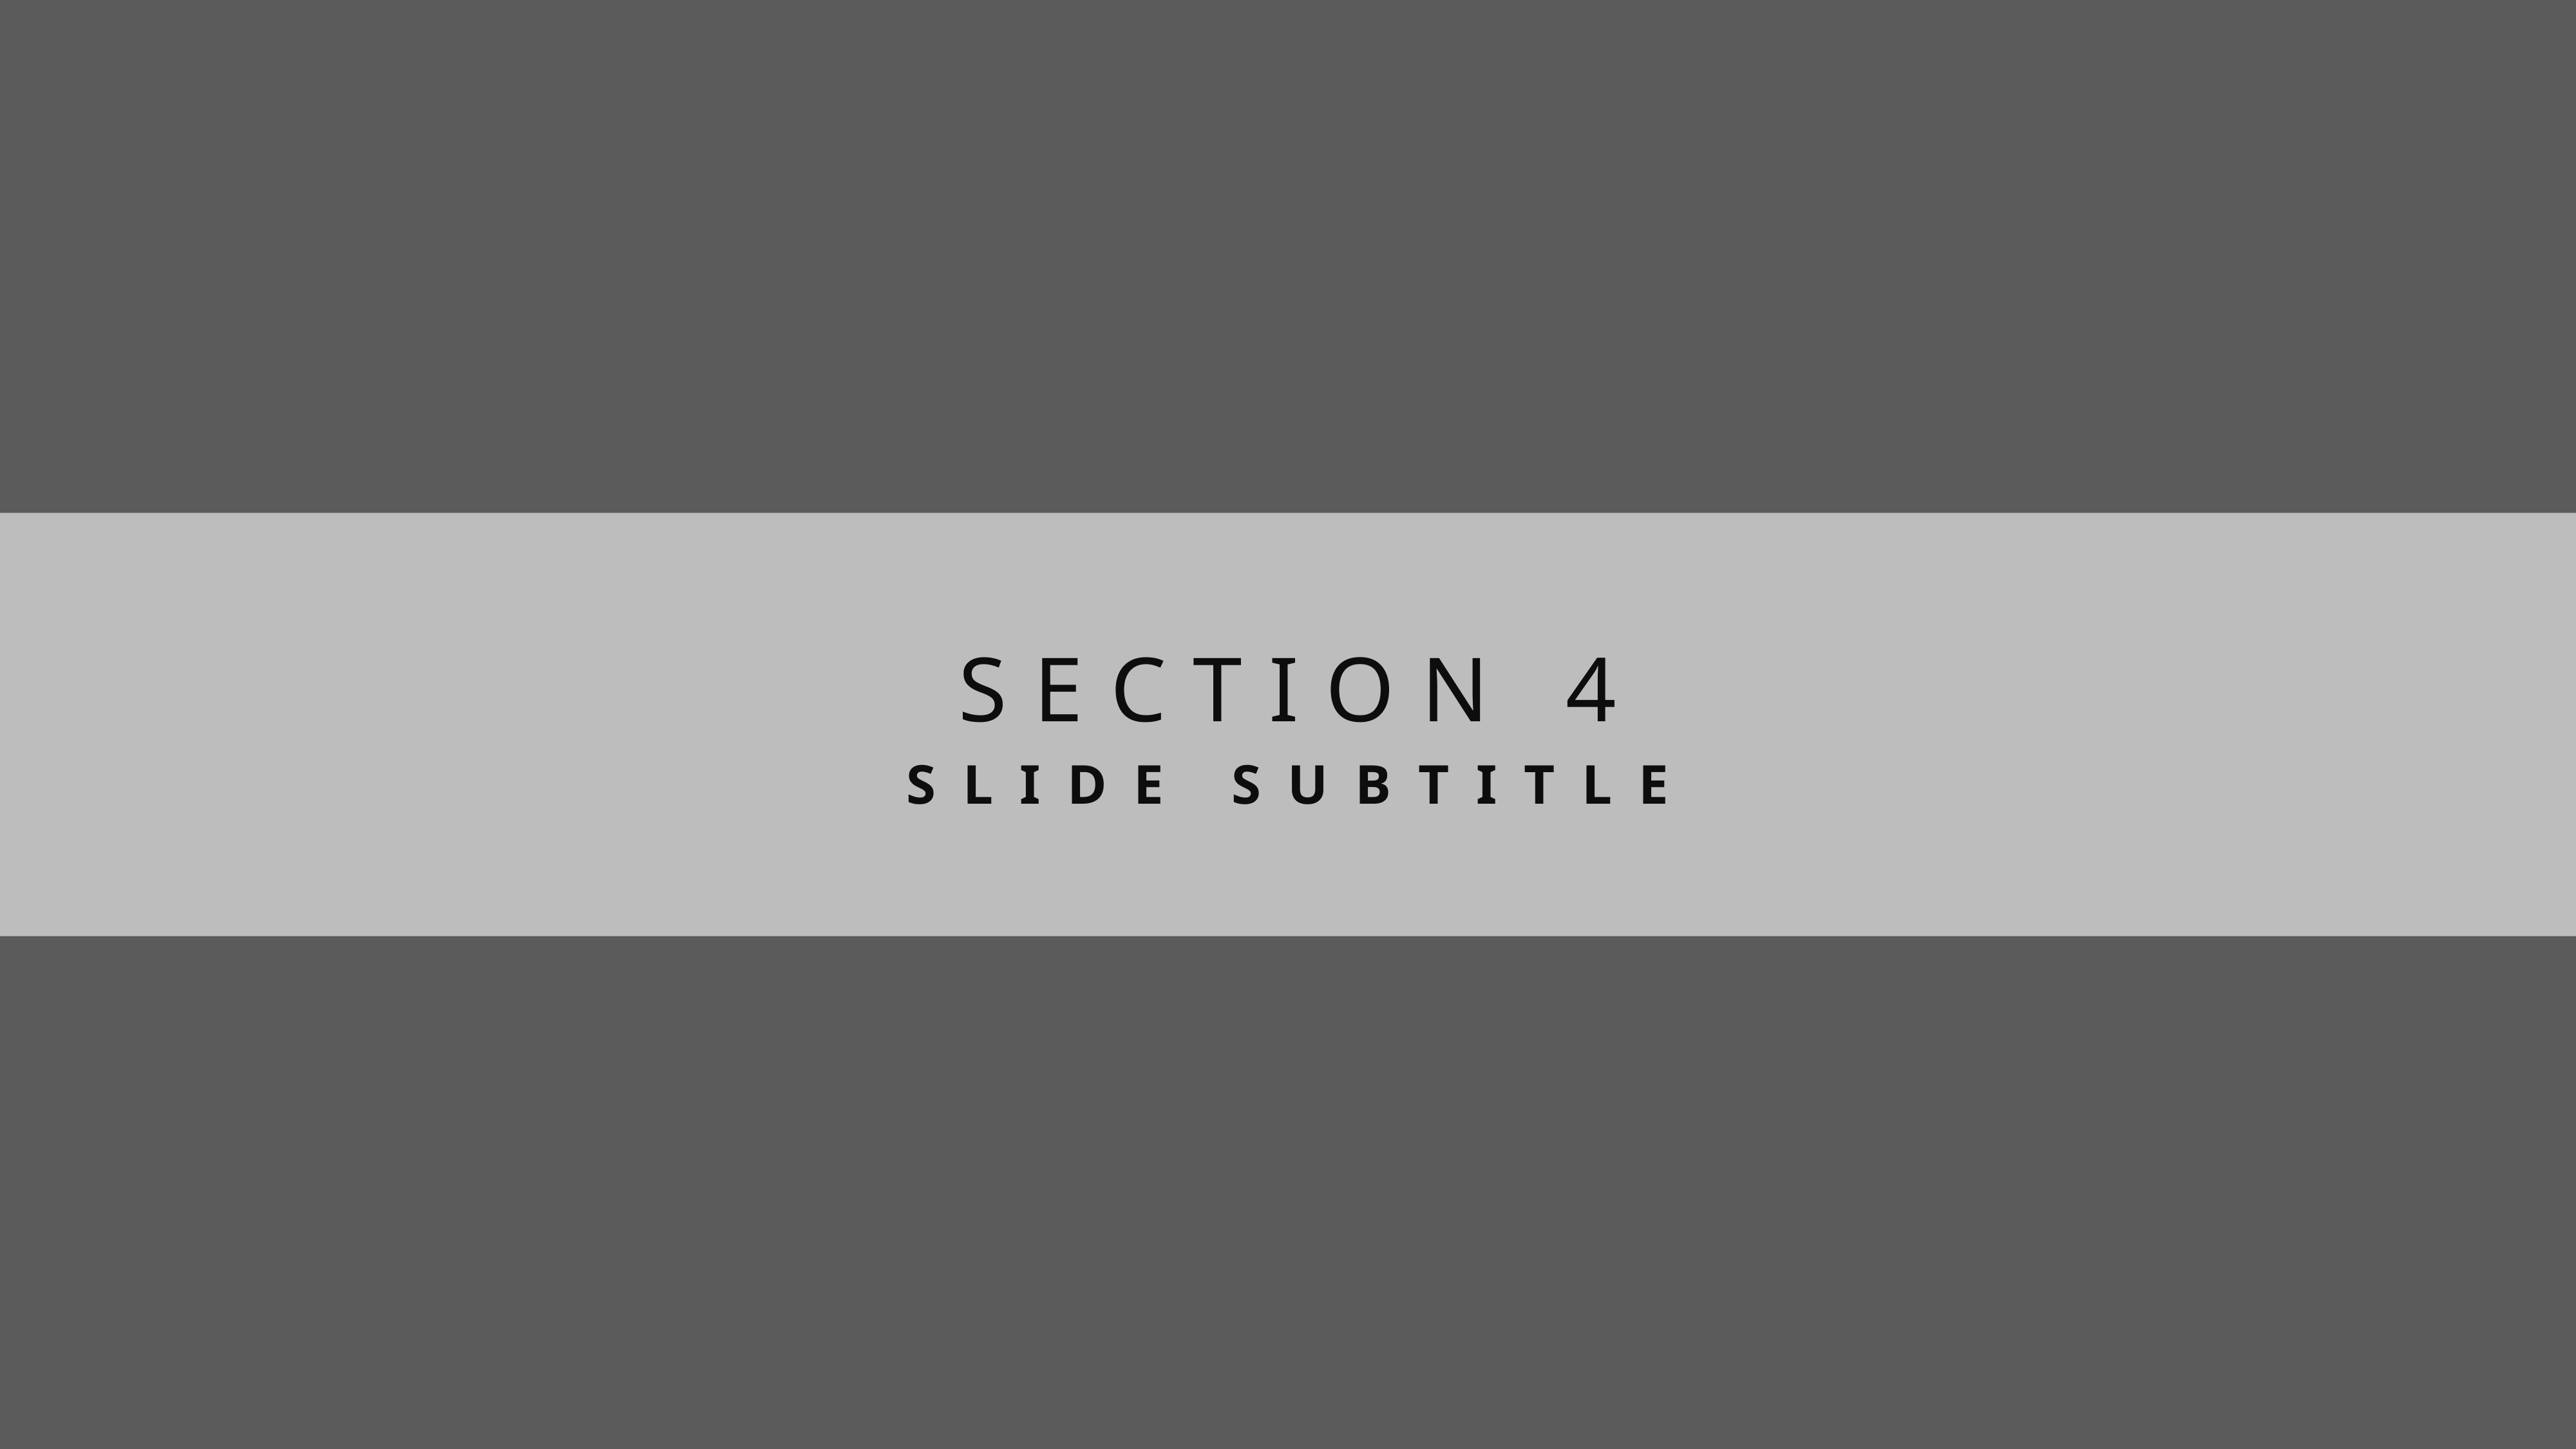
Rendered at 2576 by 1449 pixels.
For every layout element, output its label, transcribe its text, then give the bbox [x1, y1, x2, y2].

text_box [0, 512, 2576, 937]
text_box [0, 0, 2576, 512]
text_box [0, 937, 2576, 1449]
text_box SLIDE SUBTITLE [896, 745, 1679, 820]
text_box SECTION 4 [949, 629, 1627, 744]
